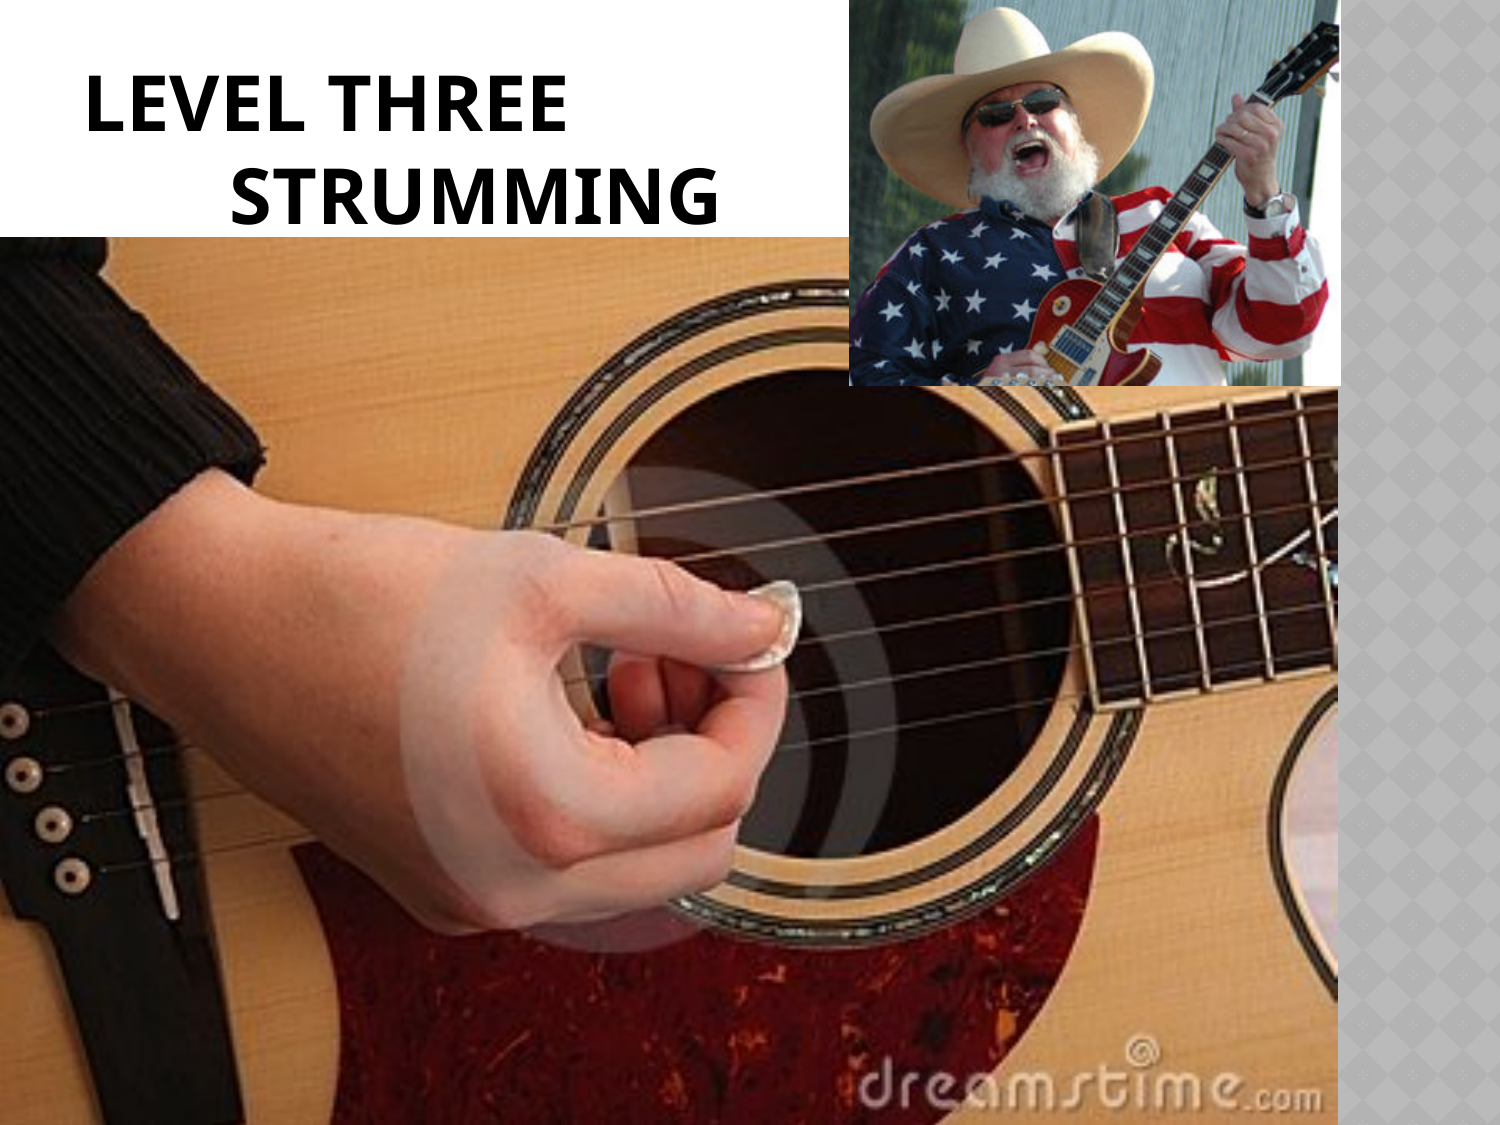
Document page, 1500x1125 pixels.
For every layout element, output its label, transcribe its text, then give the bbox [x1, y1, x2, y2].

picture [0, 237, 1338, 1125]
title Level three Strumming [75, 52, 843, 235]
picture [849, 0, 1341, 387]
